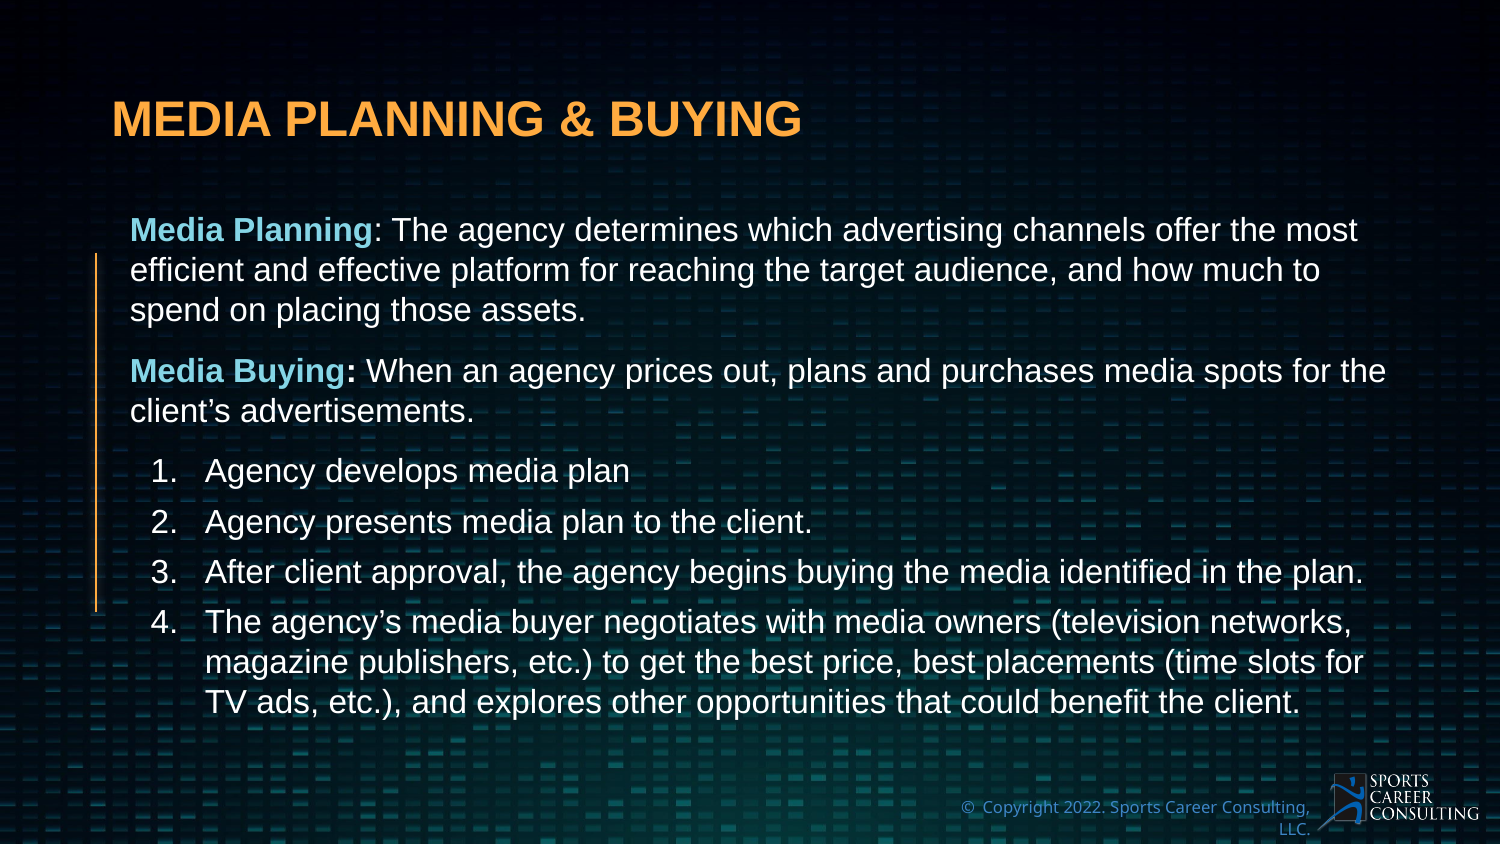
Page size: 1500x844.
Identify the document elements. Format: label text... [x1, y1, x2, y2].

list Media Planning: The agency determines which advertising channels offer the most efficient and effective platform for reaching the target audience, and how much to spend on placing those assets. Media Buying: When an agency prices out, plans and purchases media spots for the client’s advertisements. Agency develops media plan Agency presents media plan to the client. After client approval, the agency begins buying the media identified in the plan. The agency’s media buyer negotiates with media owners (television networks, magazine publishers, etc.) to get the best price, best placements (time slots for TV ads, etc.), and explores other opportunities that could benefit the client. [114, 193, 1419, 810]
picture [0, 0, 1500, 844]
title MEDIA PLANNING & BUYING [96, 34, 1350, 162]
text_box © Copyright 2022. Sports Career Consulting, LLC. [914, 769, 1326, 844]
